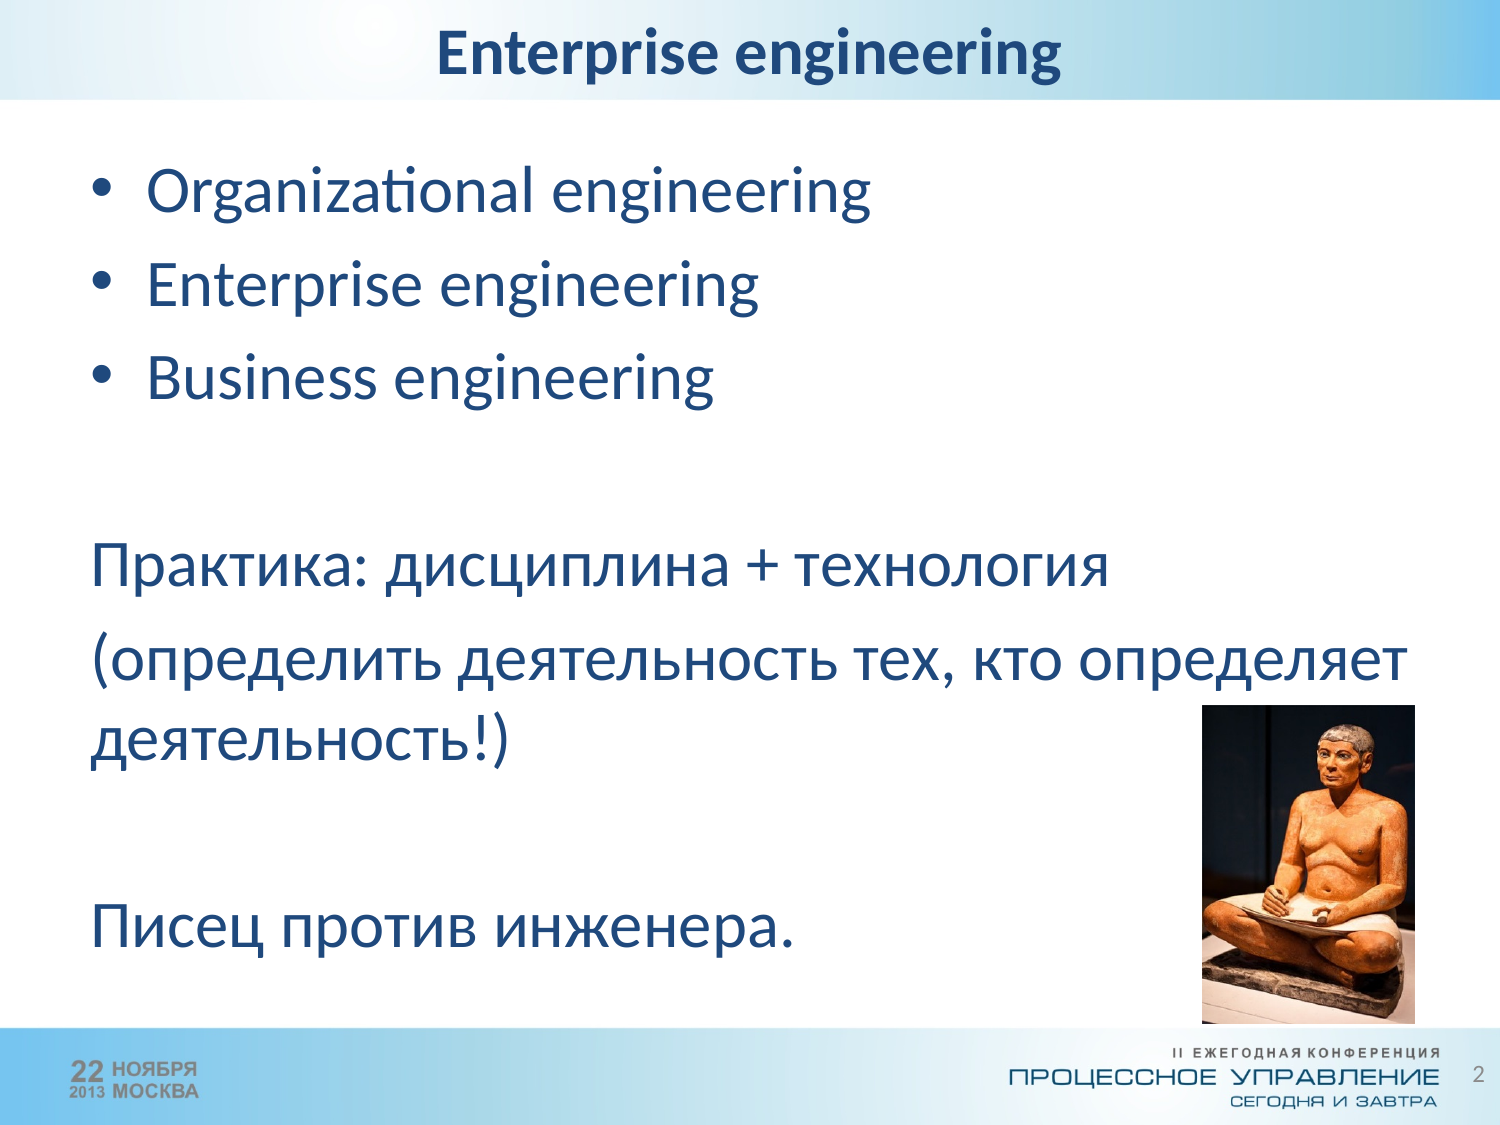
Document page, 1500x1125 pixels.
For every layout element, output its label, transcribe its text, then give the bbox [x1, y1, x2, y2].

list Enterprise engineering [29, 0, 1471, 107]
list Organizational engineering Enterprise engineering Business engineering Практика: дисциплина + технология (определить деятельность тех, кто определяет деятельность!) Писец против инженера. [75, 138, 1425, 1005]
picture [0, 0, 1500, 1125]
slide_number 2 [1162, 1042, 1500, 1103]
